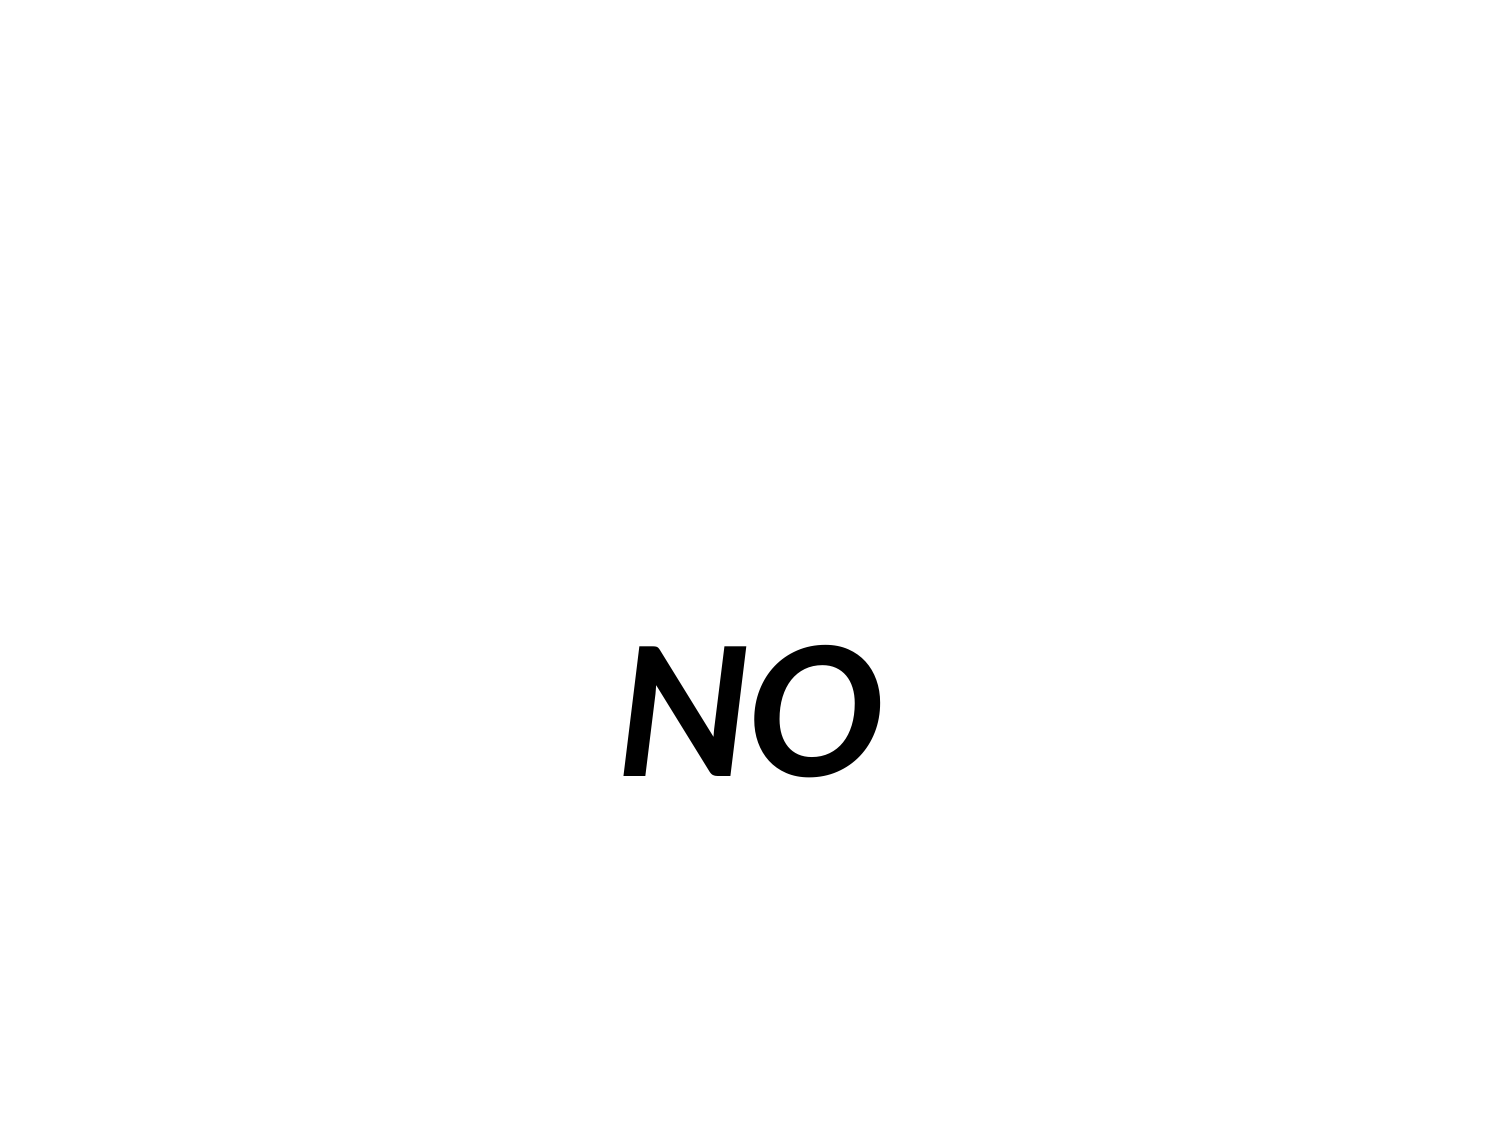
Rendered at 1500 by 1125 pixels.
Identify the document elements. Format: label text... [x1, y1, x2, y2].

list NO [75, 262, 1425, 1005]
